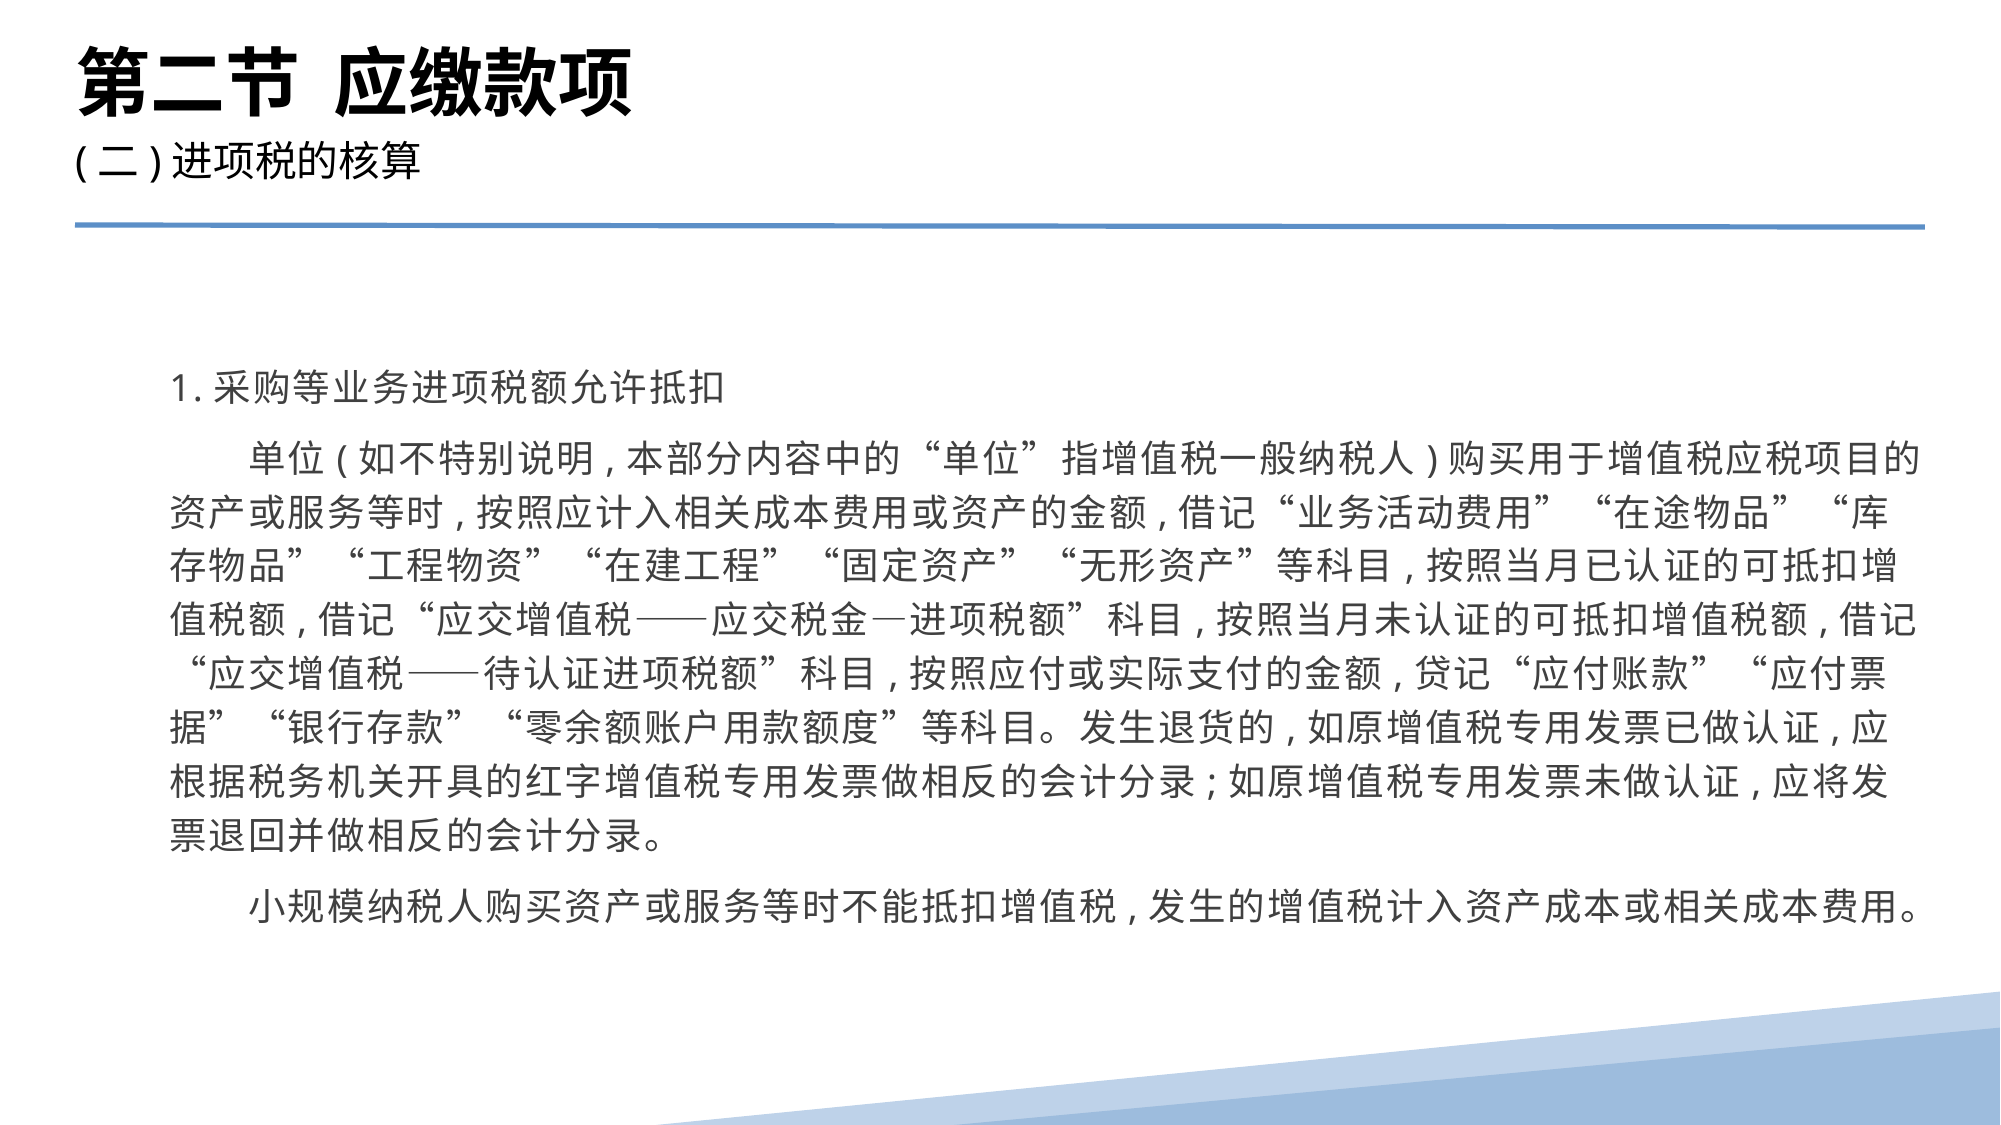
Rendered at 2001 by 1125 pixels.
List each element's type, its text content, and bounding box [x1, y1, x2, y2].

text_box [656, 991, 2000, 1125]
text_box 1.采购等业务进项税额允许抵扣 单位(如不特别说明,本部分内容中的“单位”指增值税一般纳税人)购买用于增值税应税项目的资产或服务等时,按照应计入相关成本费用或资产的金额,借记“业务活动费用”“在途物品”“库存物品”“工程物资”“在建工程”“固定资产”“无形资产”等科目,按照当月已认证的可抵扣增值税额,借记“应交增值税——应交税金—进项税额”科目,按照当月未认证的可抵扣增值税额,借记“应交增值税——待认证进项税额”科目,按照应付或实际支付的金额,贷记“应付账款”“应付票据”“银行存款”“零余额账户用款额度”等科目。发生退货的,如原增值税专用发票已做认证,应根据税务机关开具的红字增值税专用发票做相反的会计分录;如原增值税专用发票未做认证,应将发票退回并做相反的会计分录。 小规模纳税人购买资产或服务等时不能抵扣增值税,发生的增值税计入资产成本或相关成本费用。 [159, 251, 1936, 1032]
text_box 第二节 应缴款项 [75, 24, 1925, 124]
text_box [74, 224, 1925, 228]
text_box (二)进项税的核算 [75, 124, 1925, 200]
